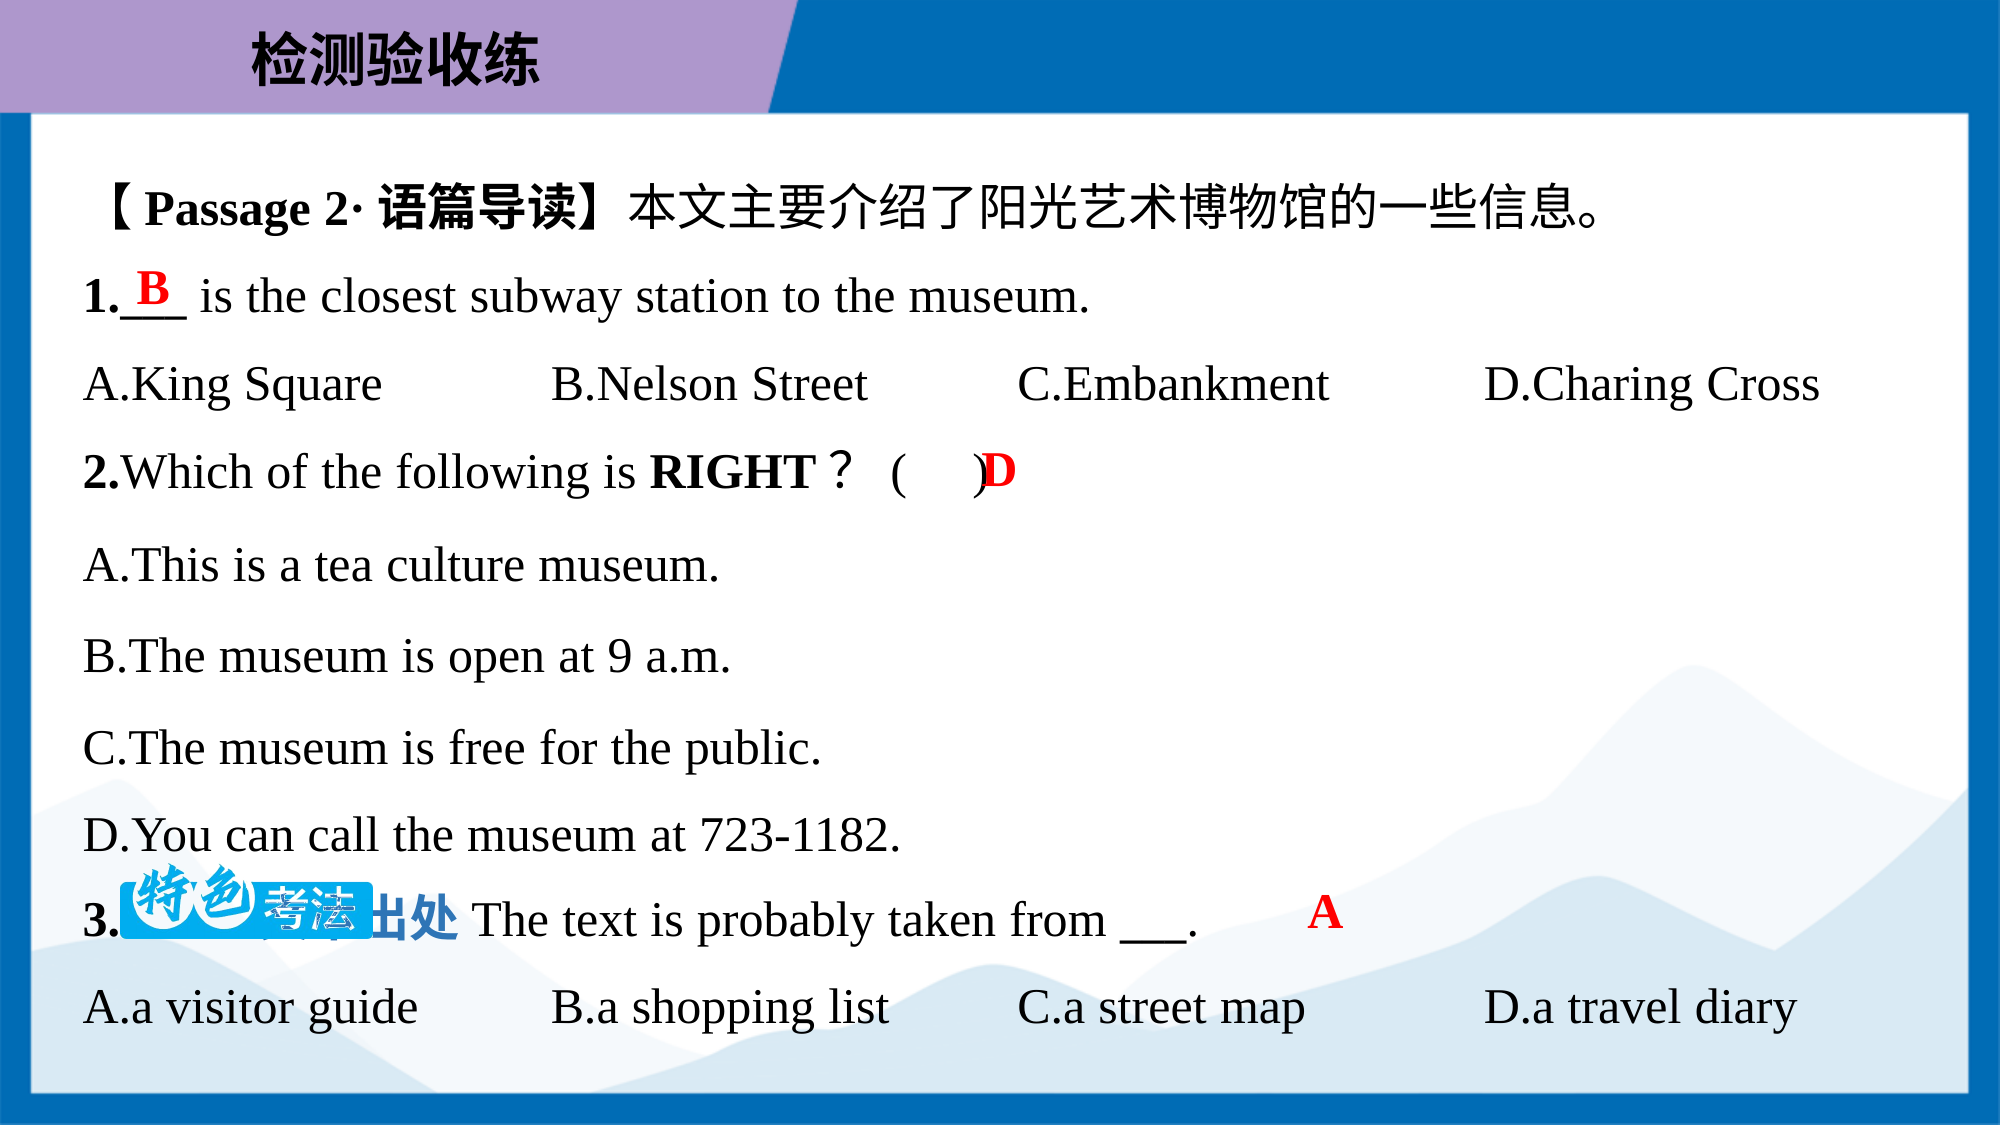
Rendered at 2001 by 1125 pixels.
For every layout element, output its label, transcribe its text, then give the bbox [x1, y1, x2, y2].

picture [0, 0, 2000, 1125]
text_box A.King Square B.Nelson Street C.Embankment D.Charing Cross [82, 322, 1917, 401]
text_box A [1289, 850, 1362, 930]
text_box D [963, 408, 1036, 488]
text_box 【Passage 2·语篇导读】本文主要介绍了阳光艺术博物馆的一些信息。 [82, 147, 1917, 226]
text_box 3. 文章出处The text is probably taken from ___. [82, 858, 1917, 937]
text_box A.This is a tea culture museum. B.The museum is open at 9 a.m. C.The museum is free for the public. D.You can call the museum at 723-1182. [82, 499, 1917, 853]
text_box A.a visitor guide B.a shopping list C.a street map D.a travel diary [82, 946, 1917, 1025]
text_box B [118, 227, 189, 306]
text_box 1.___ is the closest subway station to the museum. [82, 235, 1917, 313]
text_box 2.Which of the following is RIGHT？( ) [82, 410, 1917, 489]
